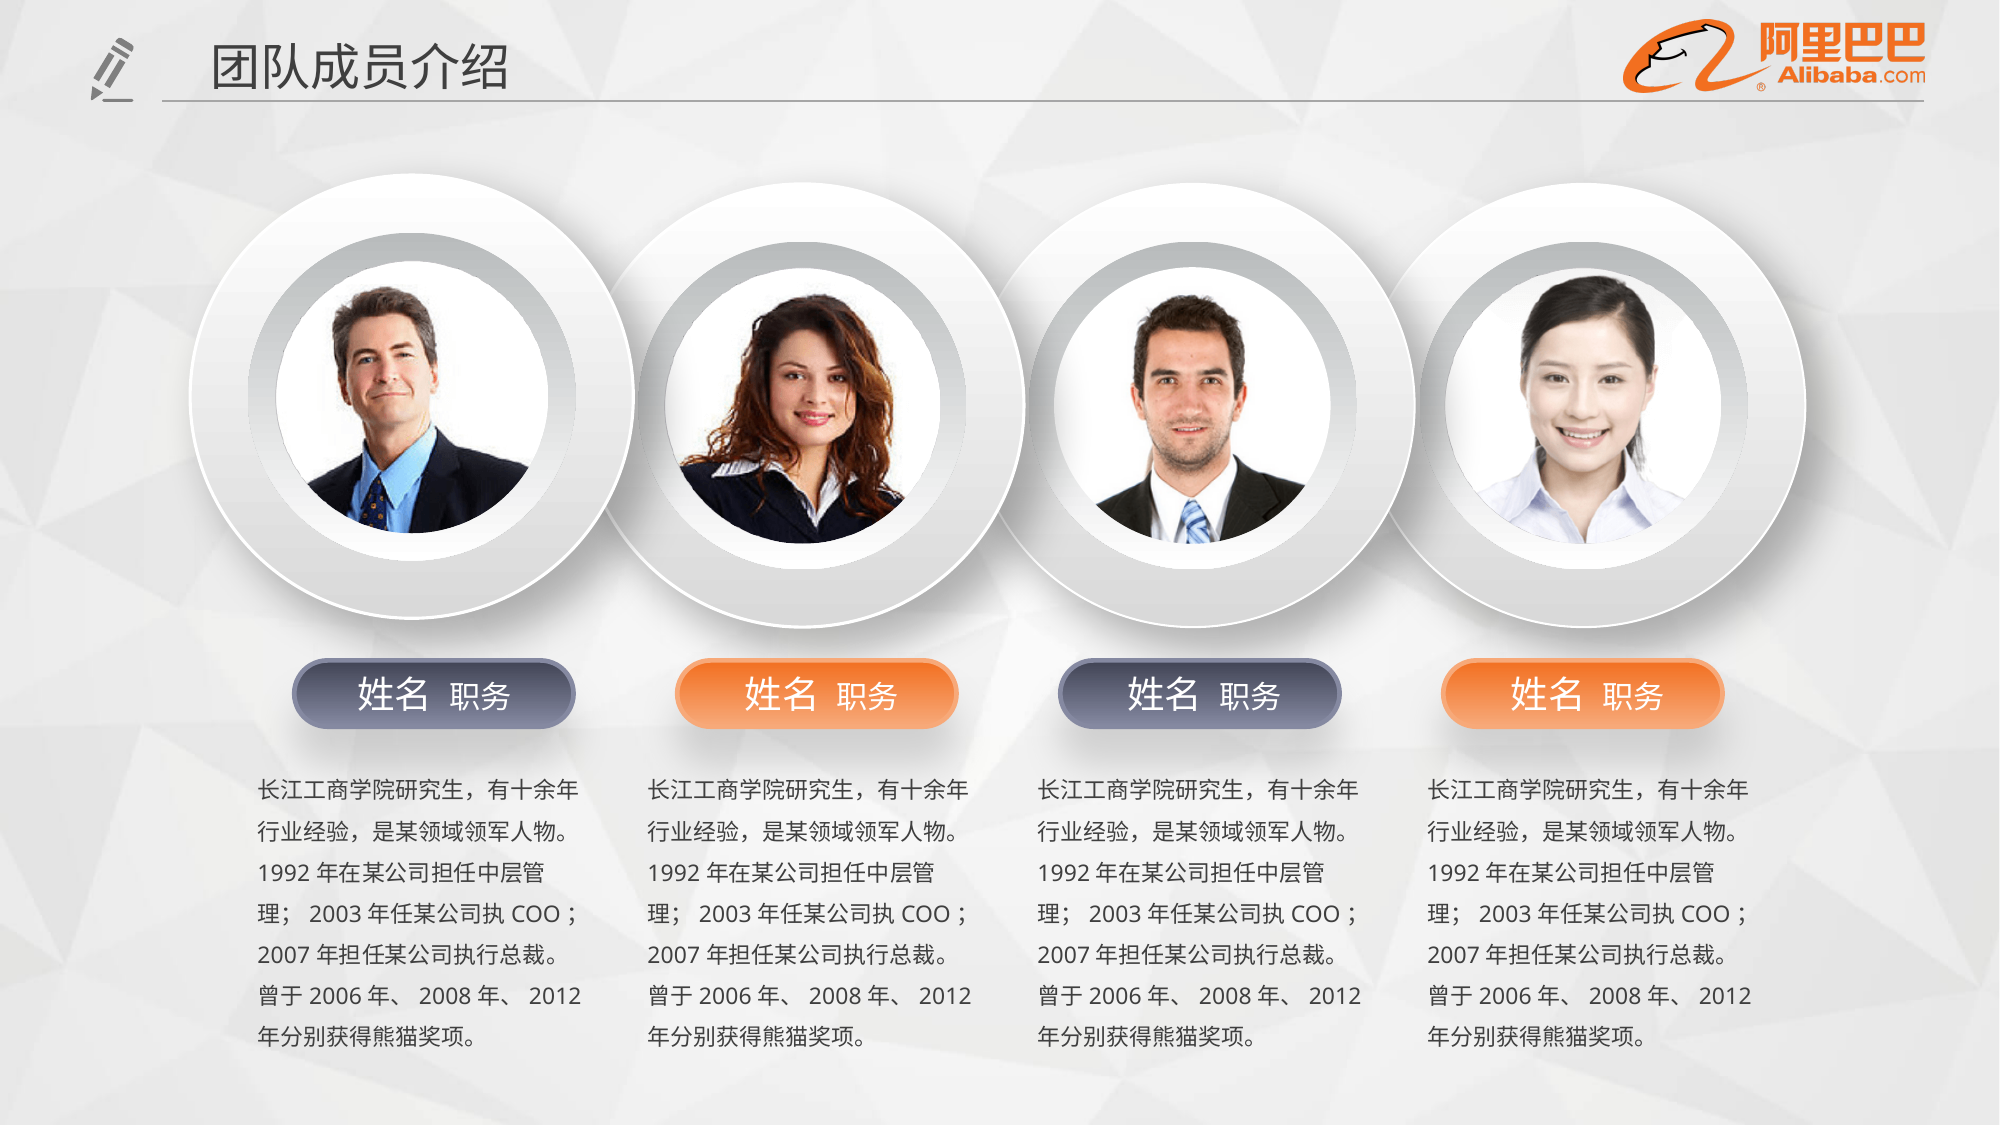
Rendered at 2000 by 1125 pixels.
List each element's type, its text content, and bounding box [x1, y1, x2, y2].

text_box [1025, 183, 1415, 628]
text_box [104, 59, 126, 89]
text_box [1060, 660, 1340, 727]
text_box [1443, 660, 1723, 727]
text_box [115, 37, 134, 52]
text_box 长江工商学院研究生，有十余年行业经验，是某领域领军人物。1992年在某公司担任中层管理；2003年任某公司执COO；2007年担任某公司执行总裁。曾于2006年、2008年、2012年分别获得熊猫奖项。 [1412, 754, 1777, 1058]
text_box [90, 86, 104, 101]
picture [0, 0, 2000, 1125]
text_box 长江工商学院研究生，有十余年行业经验，是某领域领军人物。1992年在某公司担任中层管理；2003年任某公司执COO；2007年担任某公司执行总裁。曾于2006年、2008年、2012年分别获得熊猫奖项。 [632, 754, 997, 1058]
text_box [676, 660, 957, 727]
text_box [1415, 183, 1806, 628]
text_box 长江工商学院研究生，有十余年行业经验，是某领域领军人物。1992年在某公司担任中层管理；2003年任某公司执COO；2007年担任某公司执行总裁。曾于2006年、2008年、2012年分别获得熊猫奖项。 [242, 754, 607, 1058]
text_box 长江工商学院研究生，有十余年行业经验，是某领域领军人物。1992年在某公司担任中层管理；2003年任某公司执COO；2007年担任某公司执行总裁。曾于2006年、2008年、2012年分别获得熊猫奖项。 [1022, 754, 1387, 1058]
text_box [93, 52, 115, 82]
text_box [293, 660, 574, 727]
text_box [110, 45, 130, 59]
text_box 团队成员介绍 [196, 28, 526, 100]
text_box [189, 174, 634, 619]
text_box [580, 183, 1025, 628]
text_box [102, 98, 134, 102]
